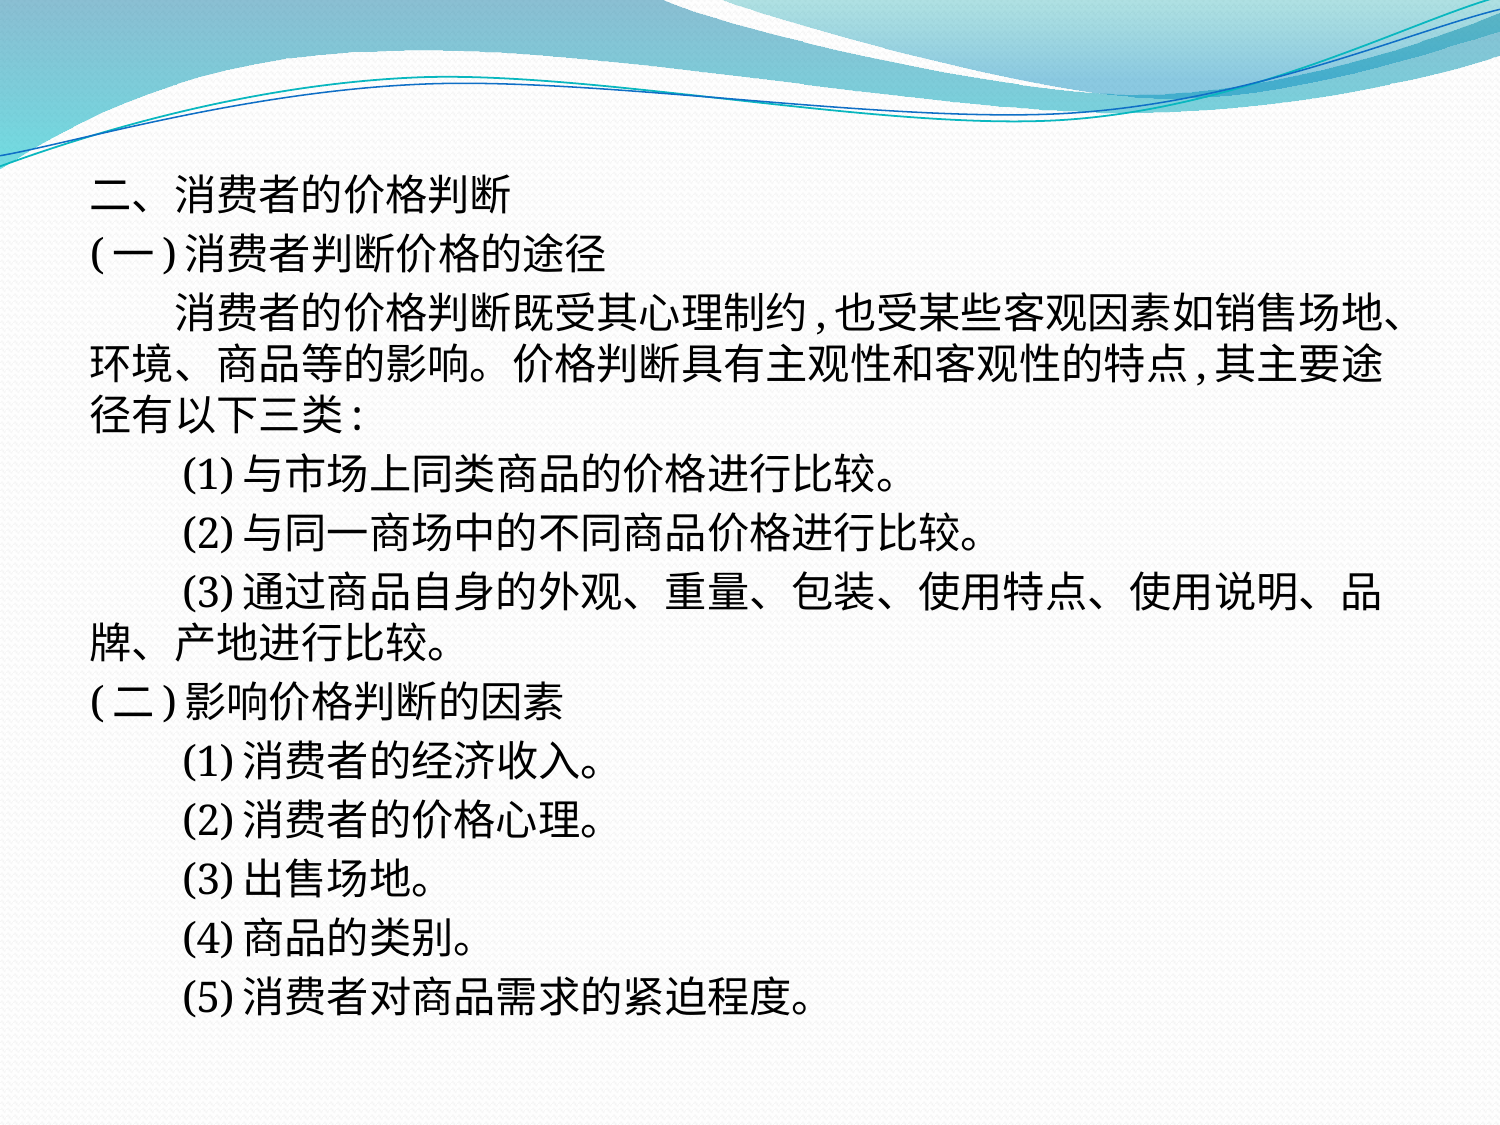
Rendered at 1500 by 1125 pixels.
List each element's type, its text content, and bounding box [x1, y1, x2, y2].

list 二、消费者的价格判断 (一)消费者判断价格的途径 消费者的价格判断既受其心理制约,也受某些客观因素如销售场地、环境、商品等的影响。价格判断具有主观性和客观性的特点,其主要途径有以下三类: (1)与市场上同类商品的价格进行比较。 (2)与同一商场中的不同商品价格进行比较。 (3)通过商品自身的外观、重量、包装、使用特点、使用说明、品牌、产地进行比较。 (二)影响价格判断的因素 (1)消费者的经济收入。 (2)消费者的价格心理。 (3)出售场地。 (4)商品的类别。 (5)消费者对商品需求的紧迫程度。 [75, 160, 1425, 1038]
